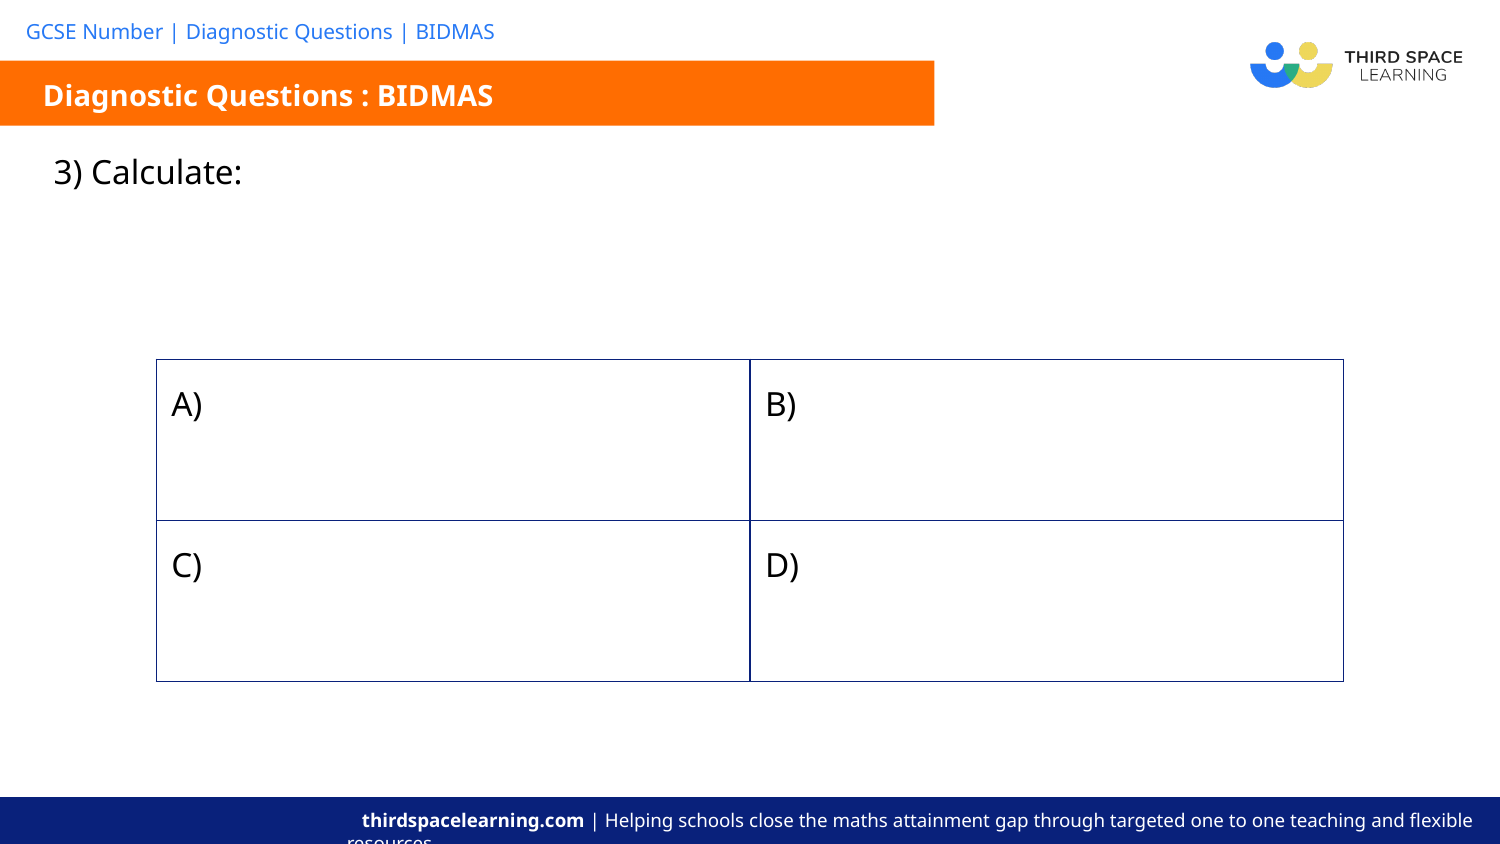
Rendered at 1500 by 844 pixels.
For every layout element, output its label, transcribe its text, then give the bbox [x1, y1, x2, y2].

picture [1250, 33, 1465, 99]
text_box Diagnostic Questions : BIDMAS [27, 61, 818, 127]
